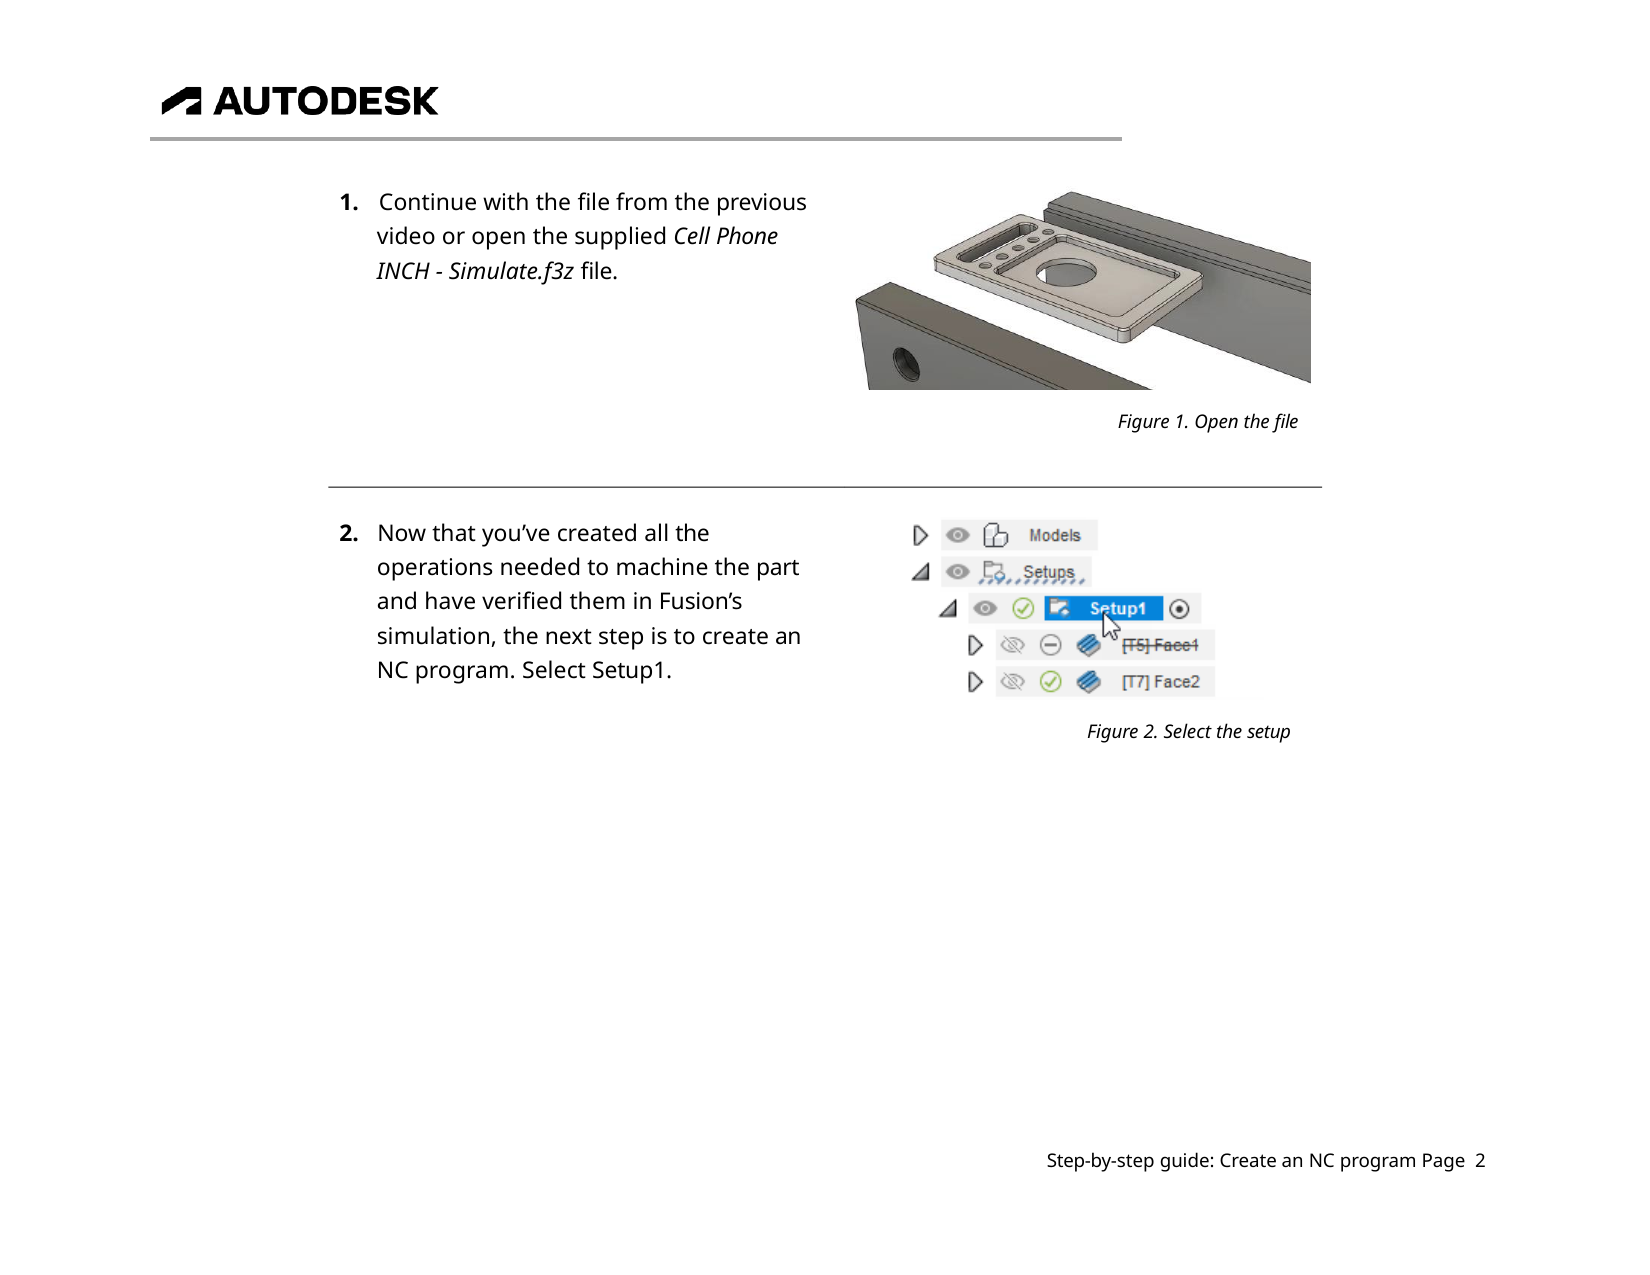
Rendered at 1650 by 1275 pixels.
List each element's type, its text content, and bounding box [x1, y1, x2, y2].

picture [854, 186, 1311, 391]
picture [910, 517, 1264, 700]
picture [161, 86, 439, 115]
text_box Figure 2. Select the setup [1085, 717, 1313, 743]
text_box 2. Now that you’ve created all the operations needed to machine the part and have verified them in Fusion’s simulation, the next step is to create an NC program. Select Setup1. [337, 509, 808, 684]
slide_number Step-by-step guide: Create an NC program Page 10 [1044, 1145, 1509, 1275]
text_box Figure 1. Open the file [1115, 408, 1313, 433]
text_box 1. Continue with the file from the previous video or open the supplied Cell Phone INCH - Simulate.f3z file. [337, 178, 812, 284]
